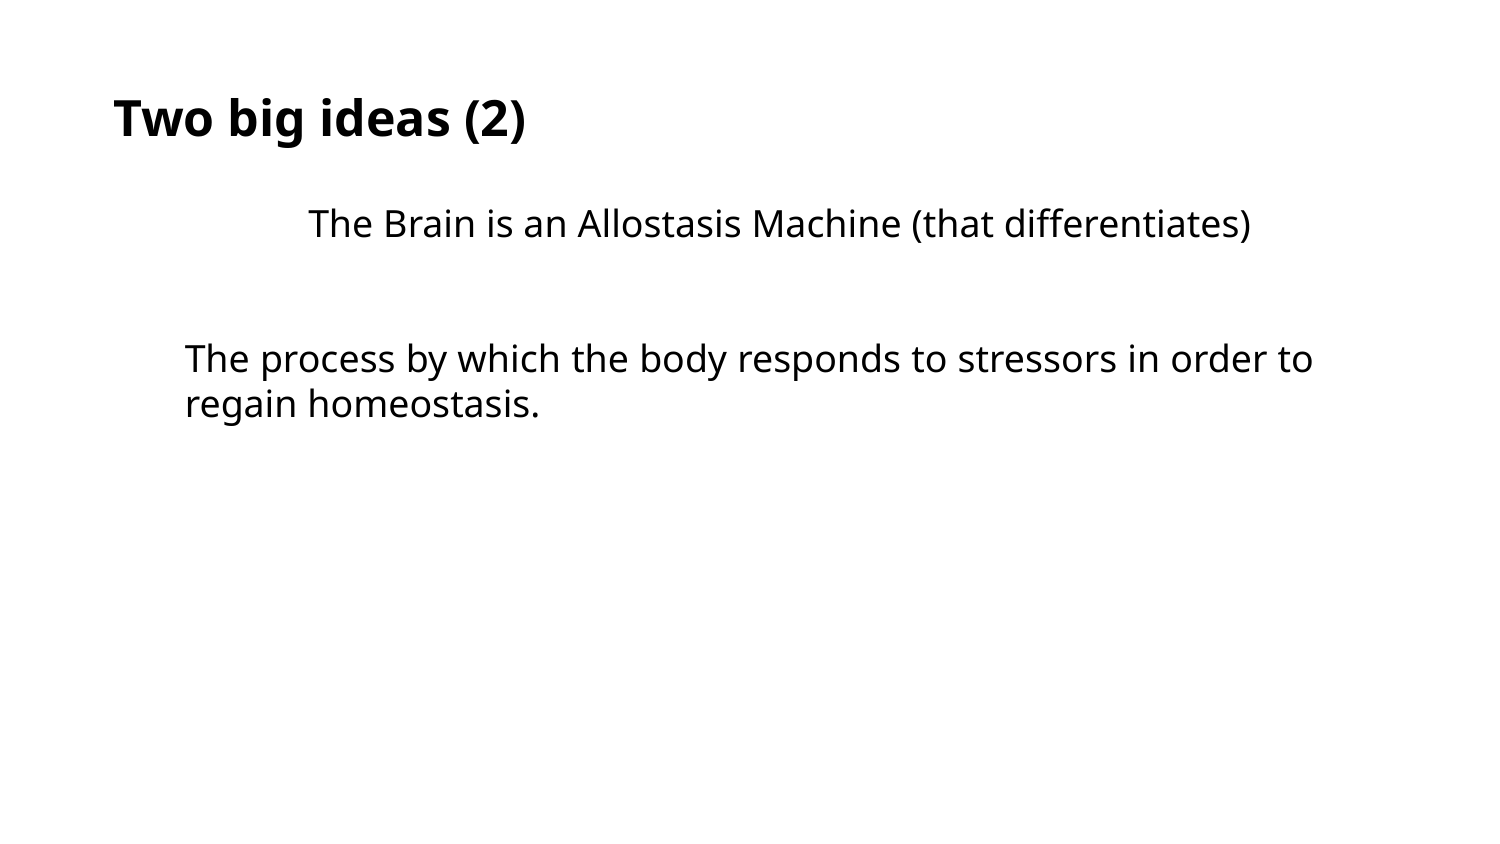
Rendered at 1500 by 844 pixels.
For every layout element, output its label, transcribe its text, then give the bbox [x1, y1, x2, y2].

text_box The process by which the body responds to stressors in order to regain homeostasis. [169, 320, 1331, 710]
text_box Two big ideas (2) [98, 71, 1149, 185]
text_box The Brain is an Allostasis Machine (that differentiates) [292, 185, 1268, 272]
